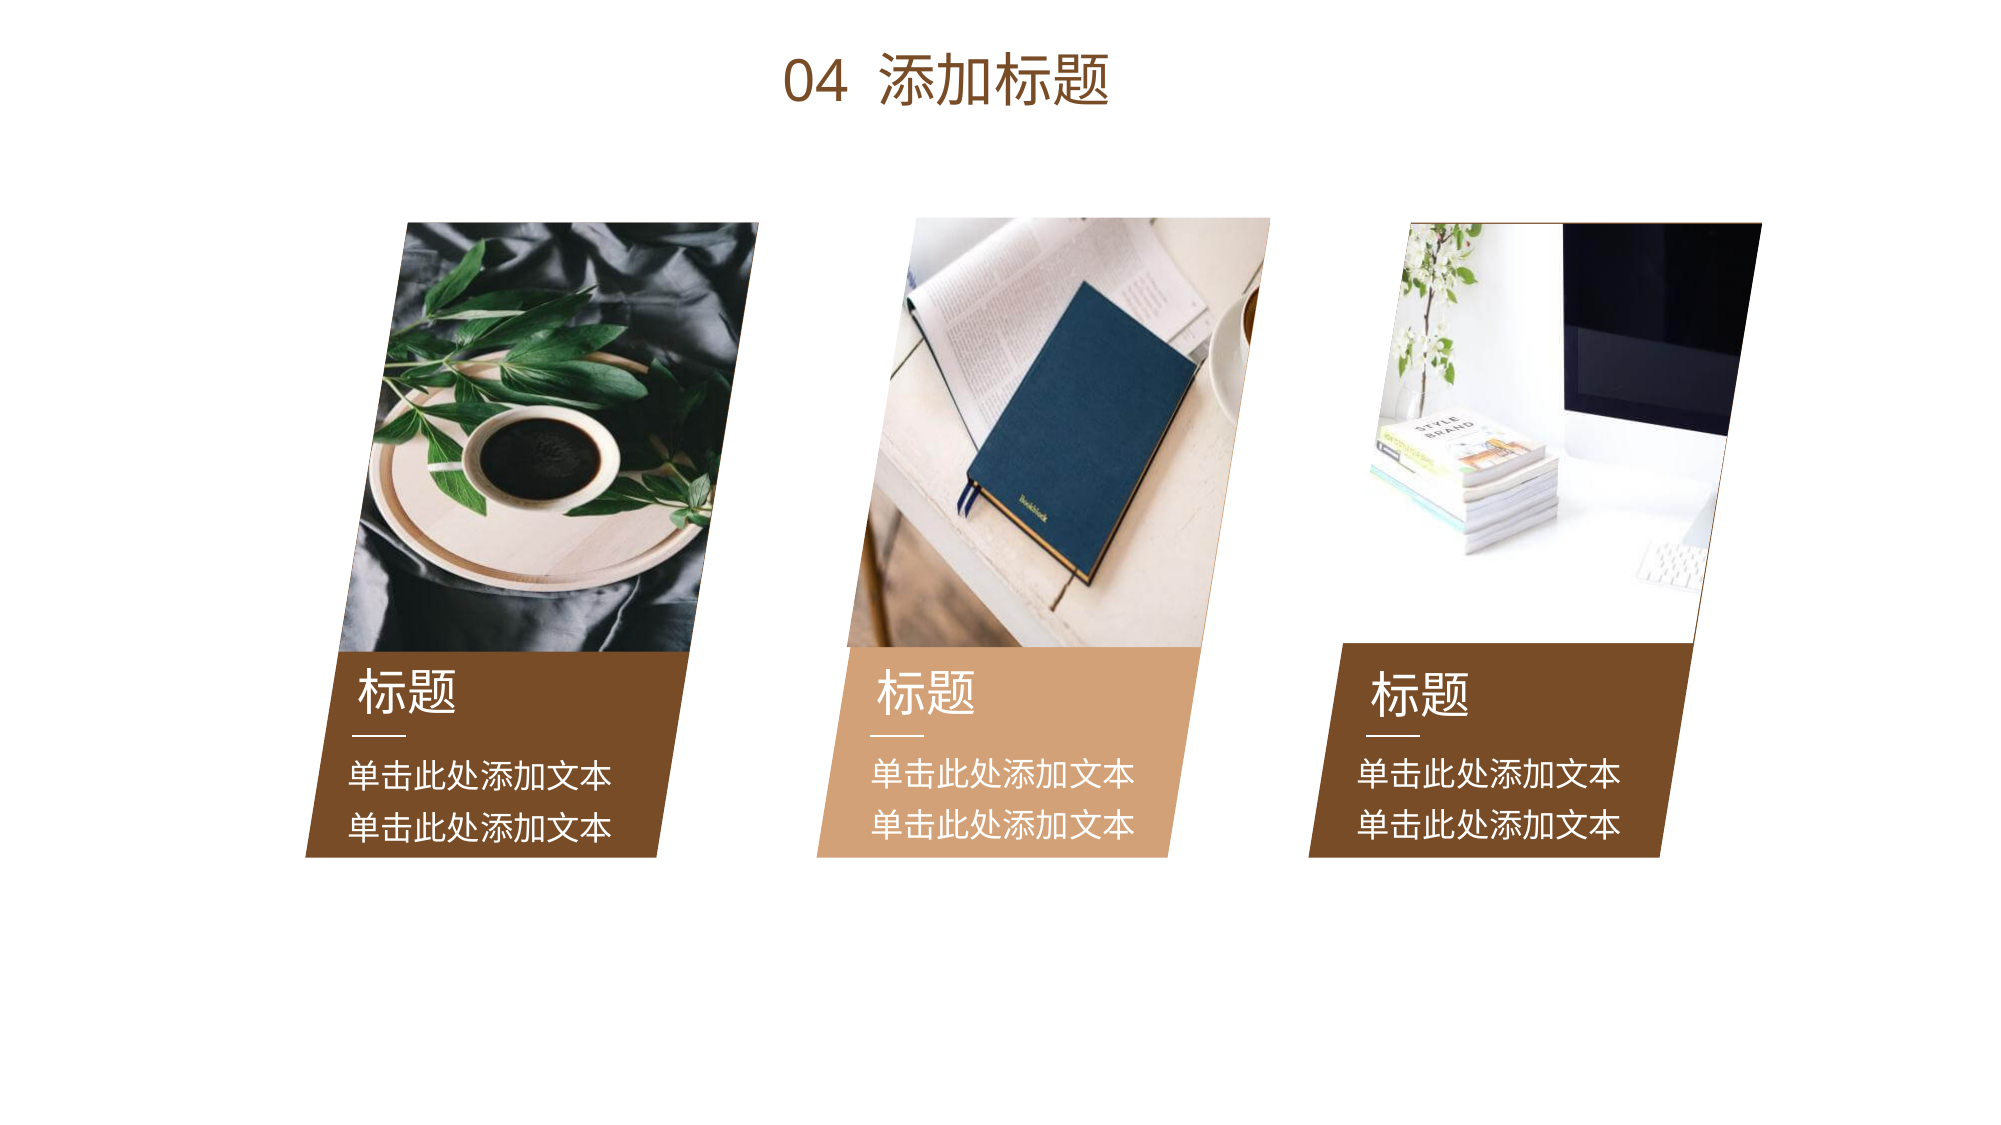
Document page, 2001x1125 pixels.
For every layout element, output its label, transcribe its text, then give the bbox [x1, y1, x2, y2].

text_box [1308, 222, 1763, 858]
text_box 04 添加标题 [767, 35, 1190, 121]
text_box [816, 217, 1271, 858]
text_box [305, 222, 759, 858]
